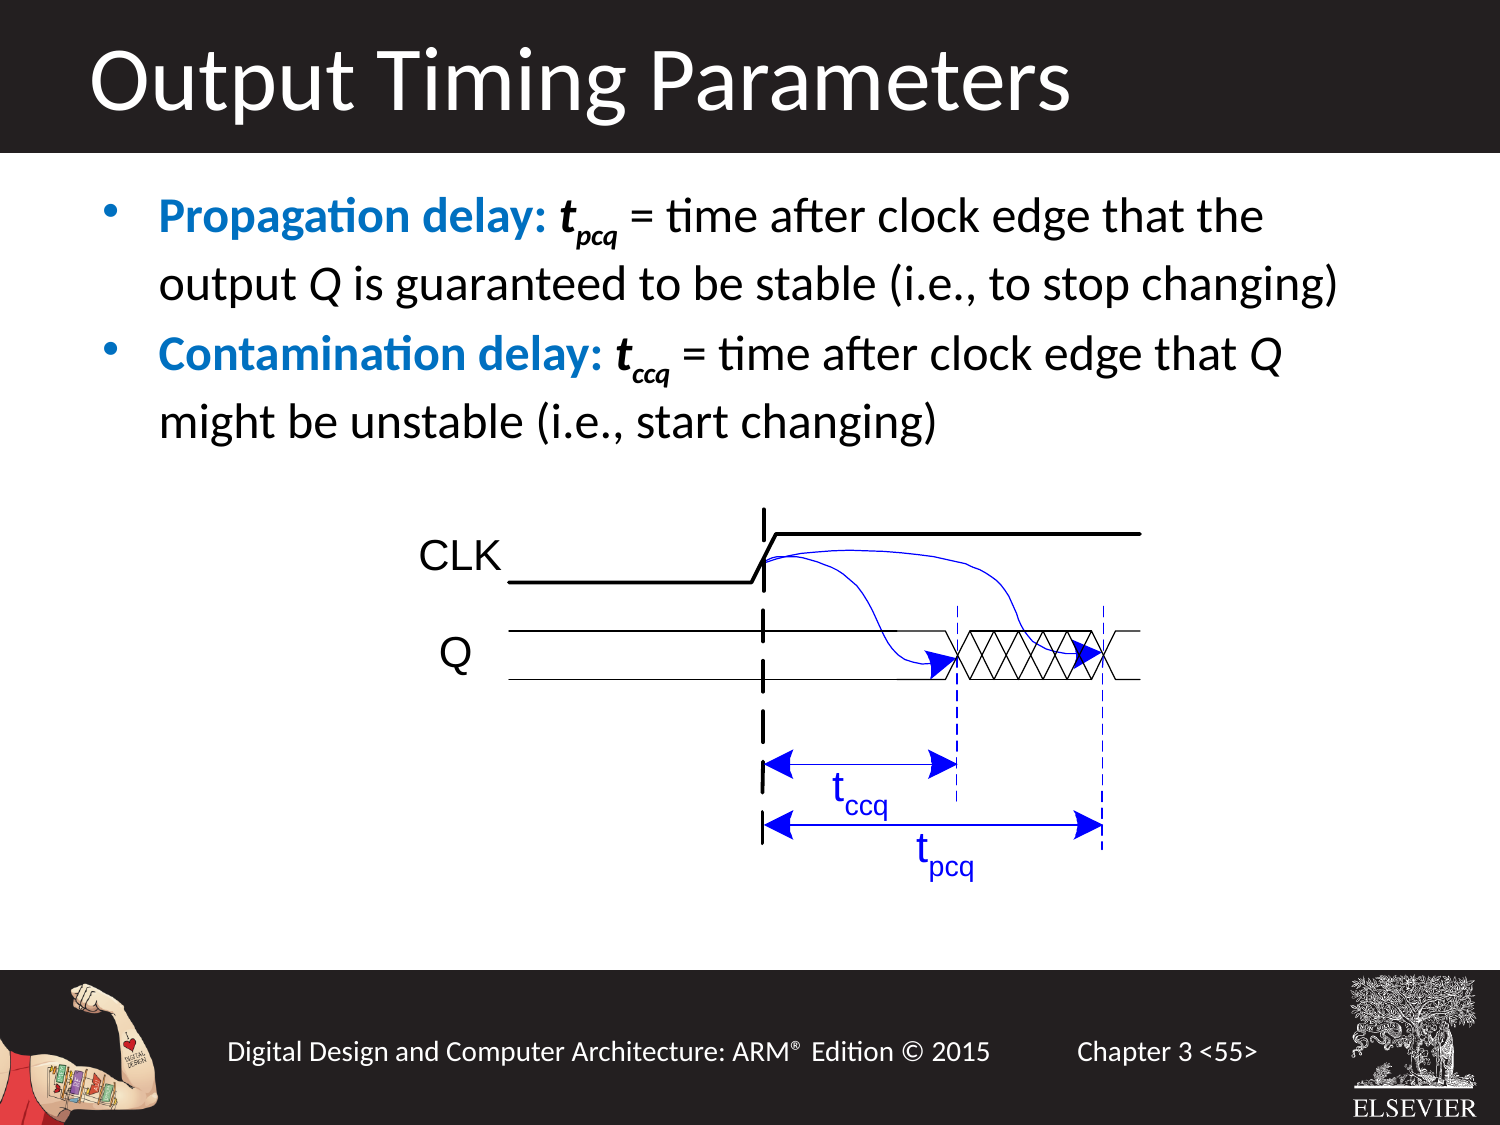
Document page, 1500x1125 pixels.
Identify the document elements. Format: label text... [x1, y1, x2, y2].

picture [1350, 974, 1477, 1117]
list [337, 499, 1151, 1051]
text_box Propagation delay: tpcq = time after clock edge that the output Q is guaranteed to be stable (i.e., to stop changing) Contamination delay: tccq = time after clock edge that Q might be unstable (i.e., start changing) [87, 174, 1413, 1025]
text_box Output Timing Parameters [75, 11, 1375, 136]
picture [0, 979, 163, 1125]
